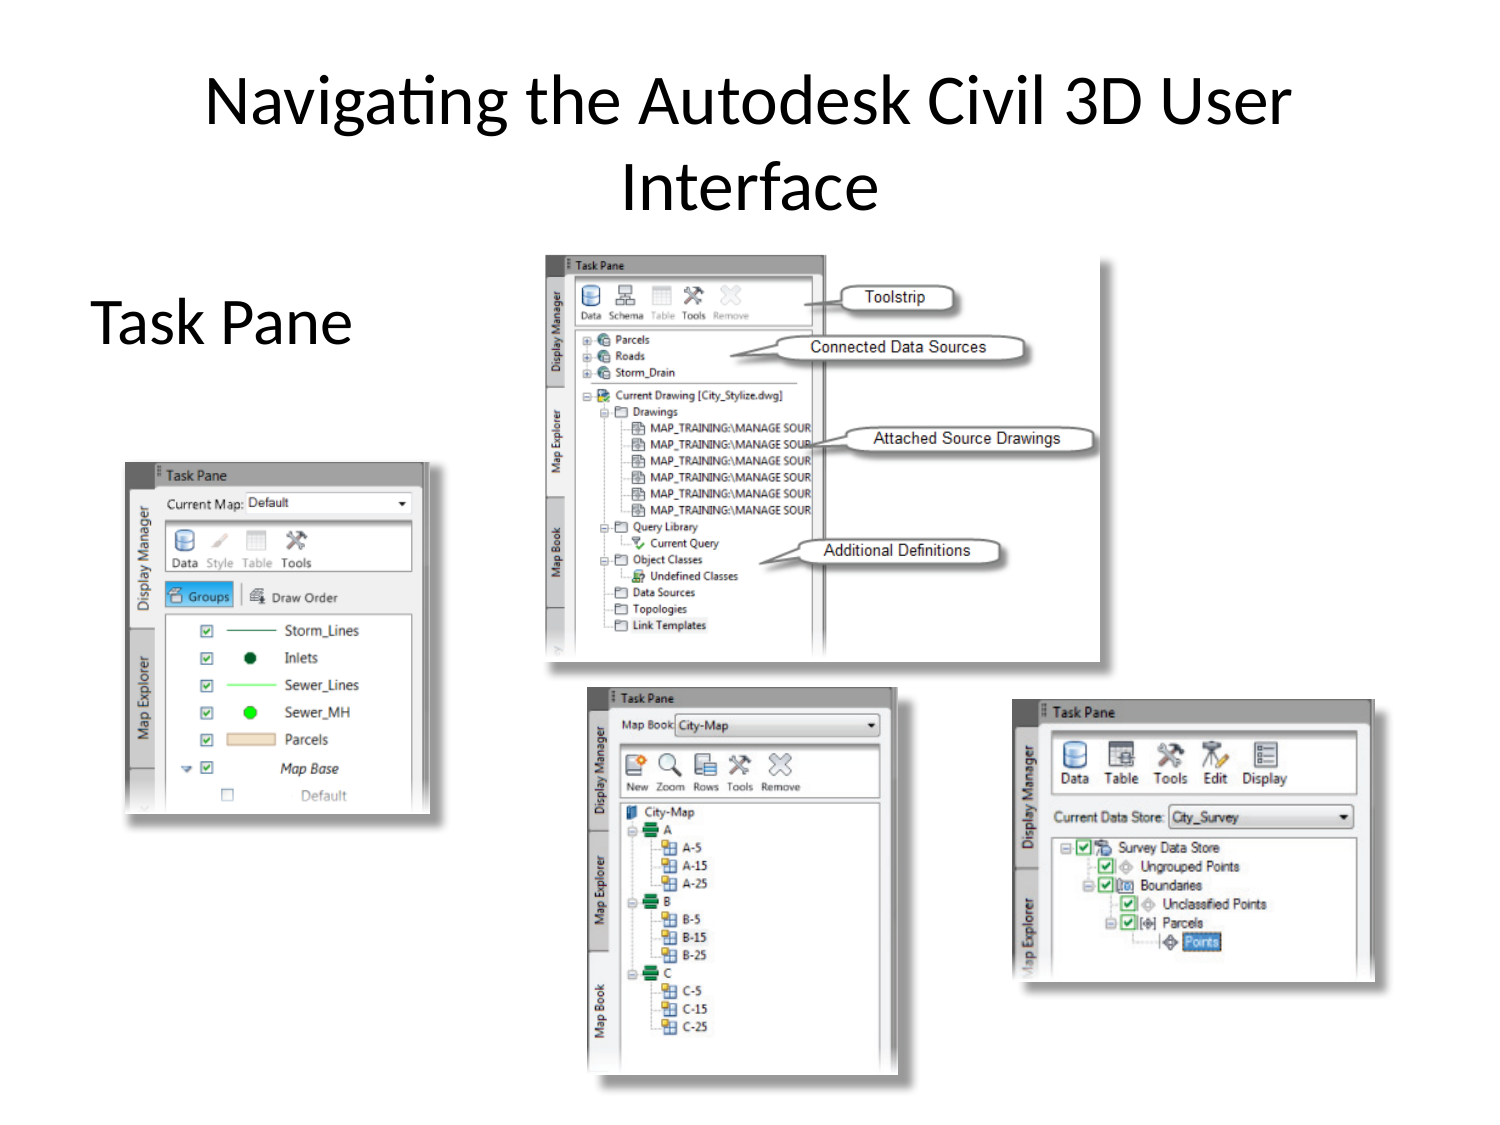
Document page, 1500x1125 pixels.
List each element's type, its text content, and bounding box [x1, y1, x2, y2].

picture [124, 462, 431, 815]
picture [587, 687, 899, 1076]
picture [1012, 699, 1376, 982]
title Navigating the Autodesk Civil 3D User Interface [75, 45, 1425, 233]
list Task Pane [75, 270, 513, 388]
picture [537, 249, 1101, 662]
